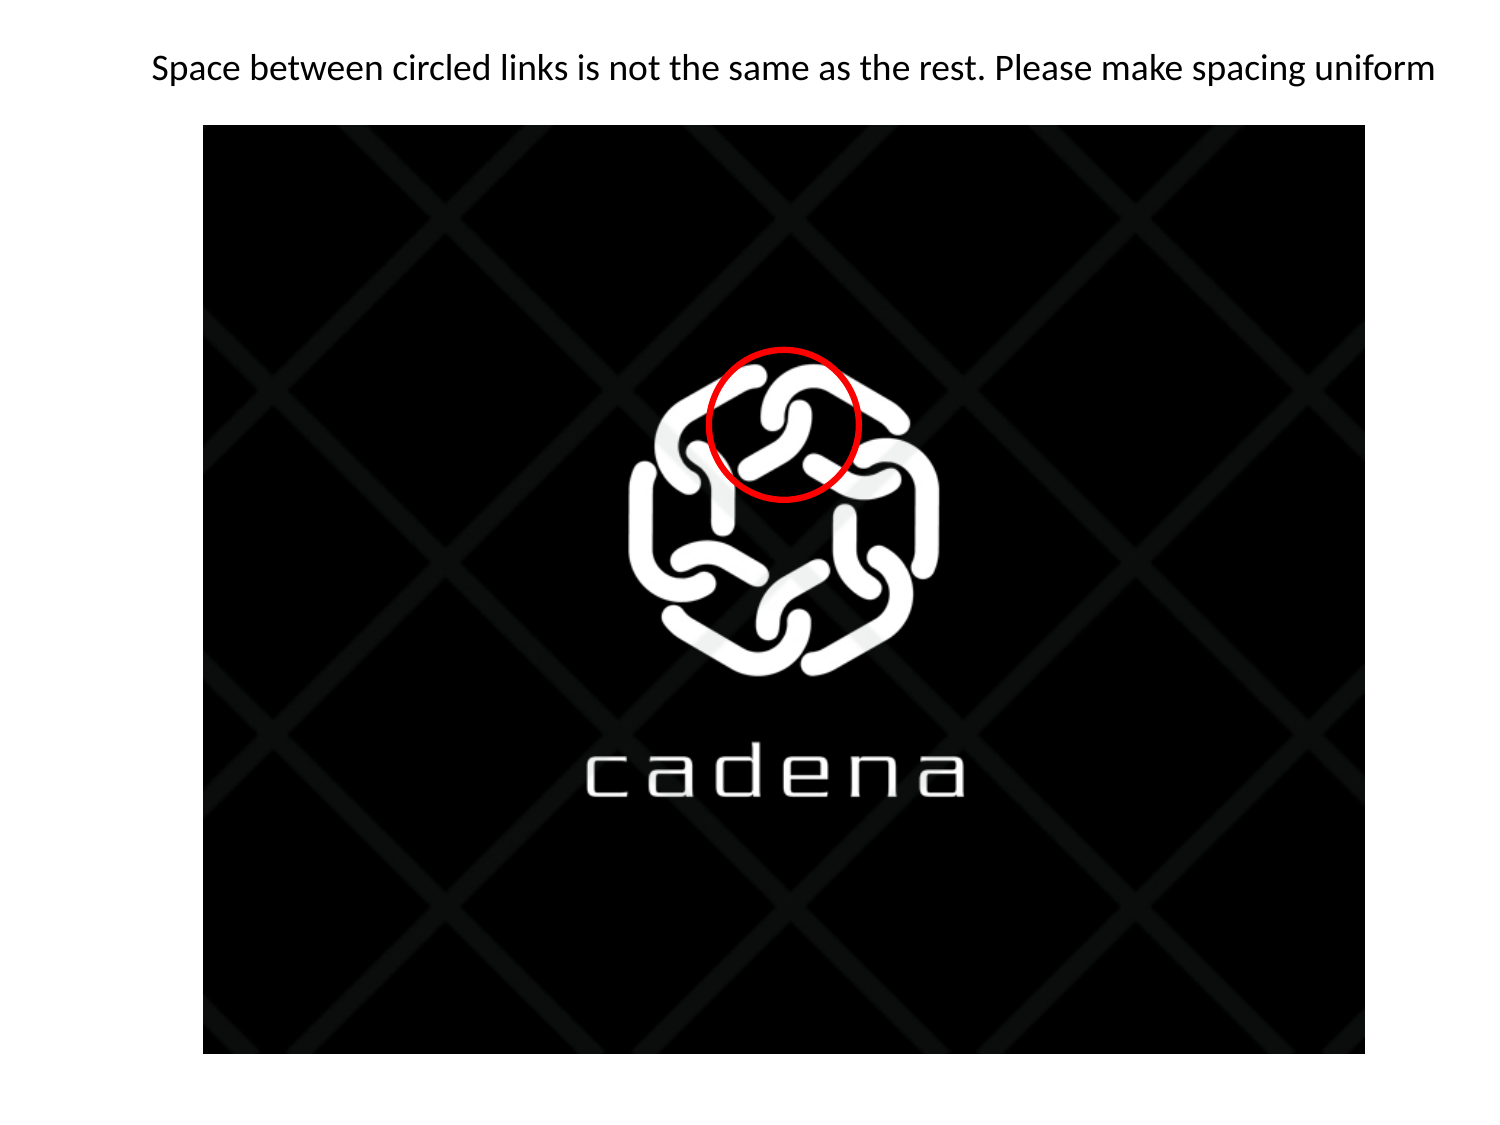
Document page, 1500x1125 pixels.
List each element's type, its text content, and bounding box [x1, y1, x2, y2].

picture [203, 125, 1365, 1055]
text_box Space between circled links is not the same as the rest. Please make spacing uniform [136, 36, 1453, 96]
